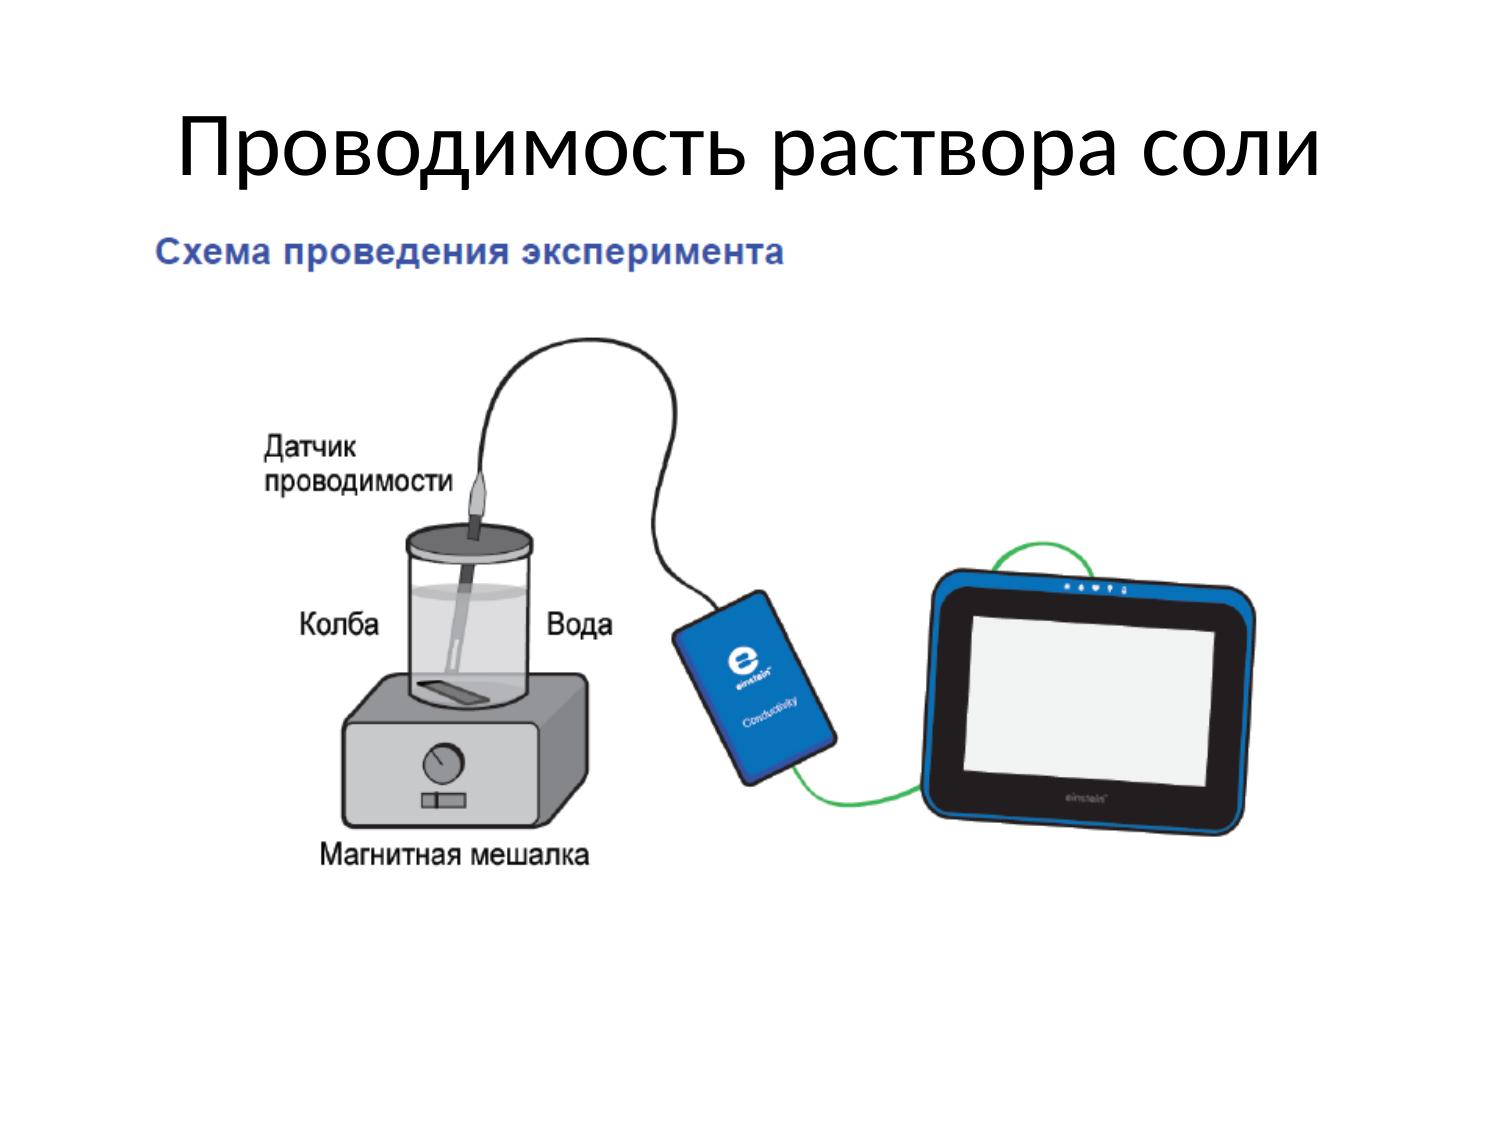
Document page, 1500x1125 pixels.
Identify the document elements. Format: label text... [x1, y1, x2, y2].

picture [111, 219, 1379, 902]
title Проводимость раствора соли [75, 45, 1425, 233]
